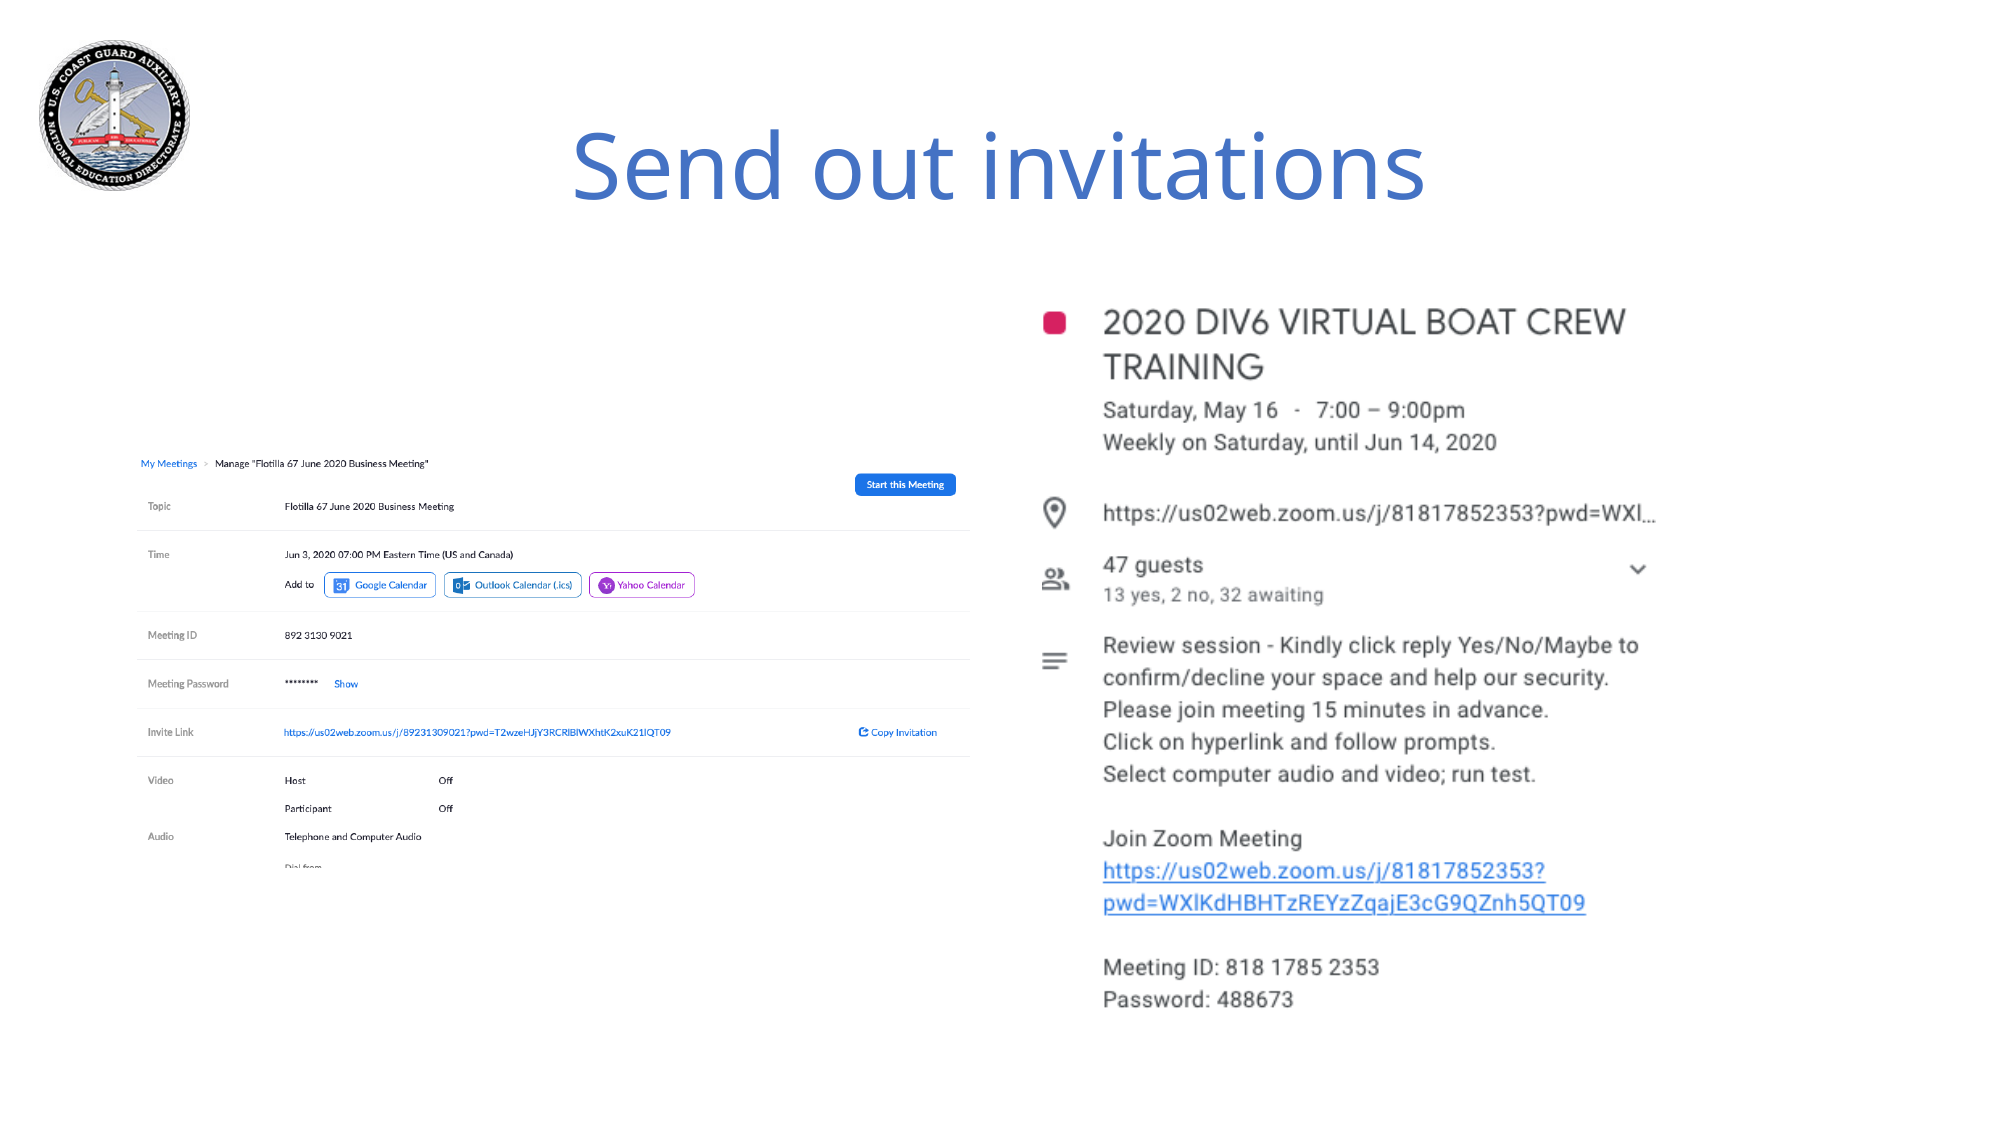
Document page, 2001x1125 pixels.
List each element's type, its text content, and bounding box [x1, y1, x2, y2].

title Send out invitations [137, 62, 1863, 278]
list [1042, 299, 1656, 1014]
picture [39, 40, 190, 191]
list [137, 445, 988, 868]
